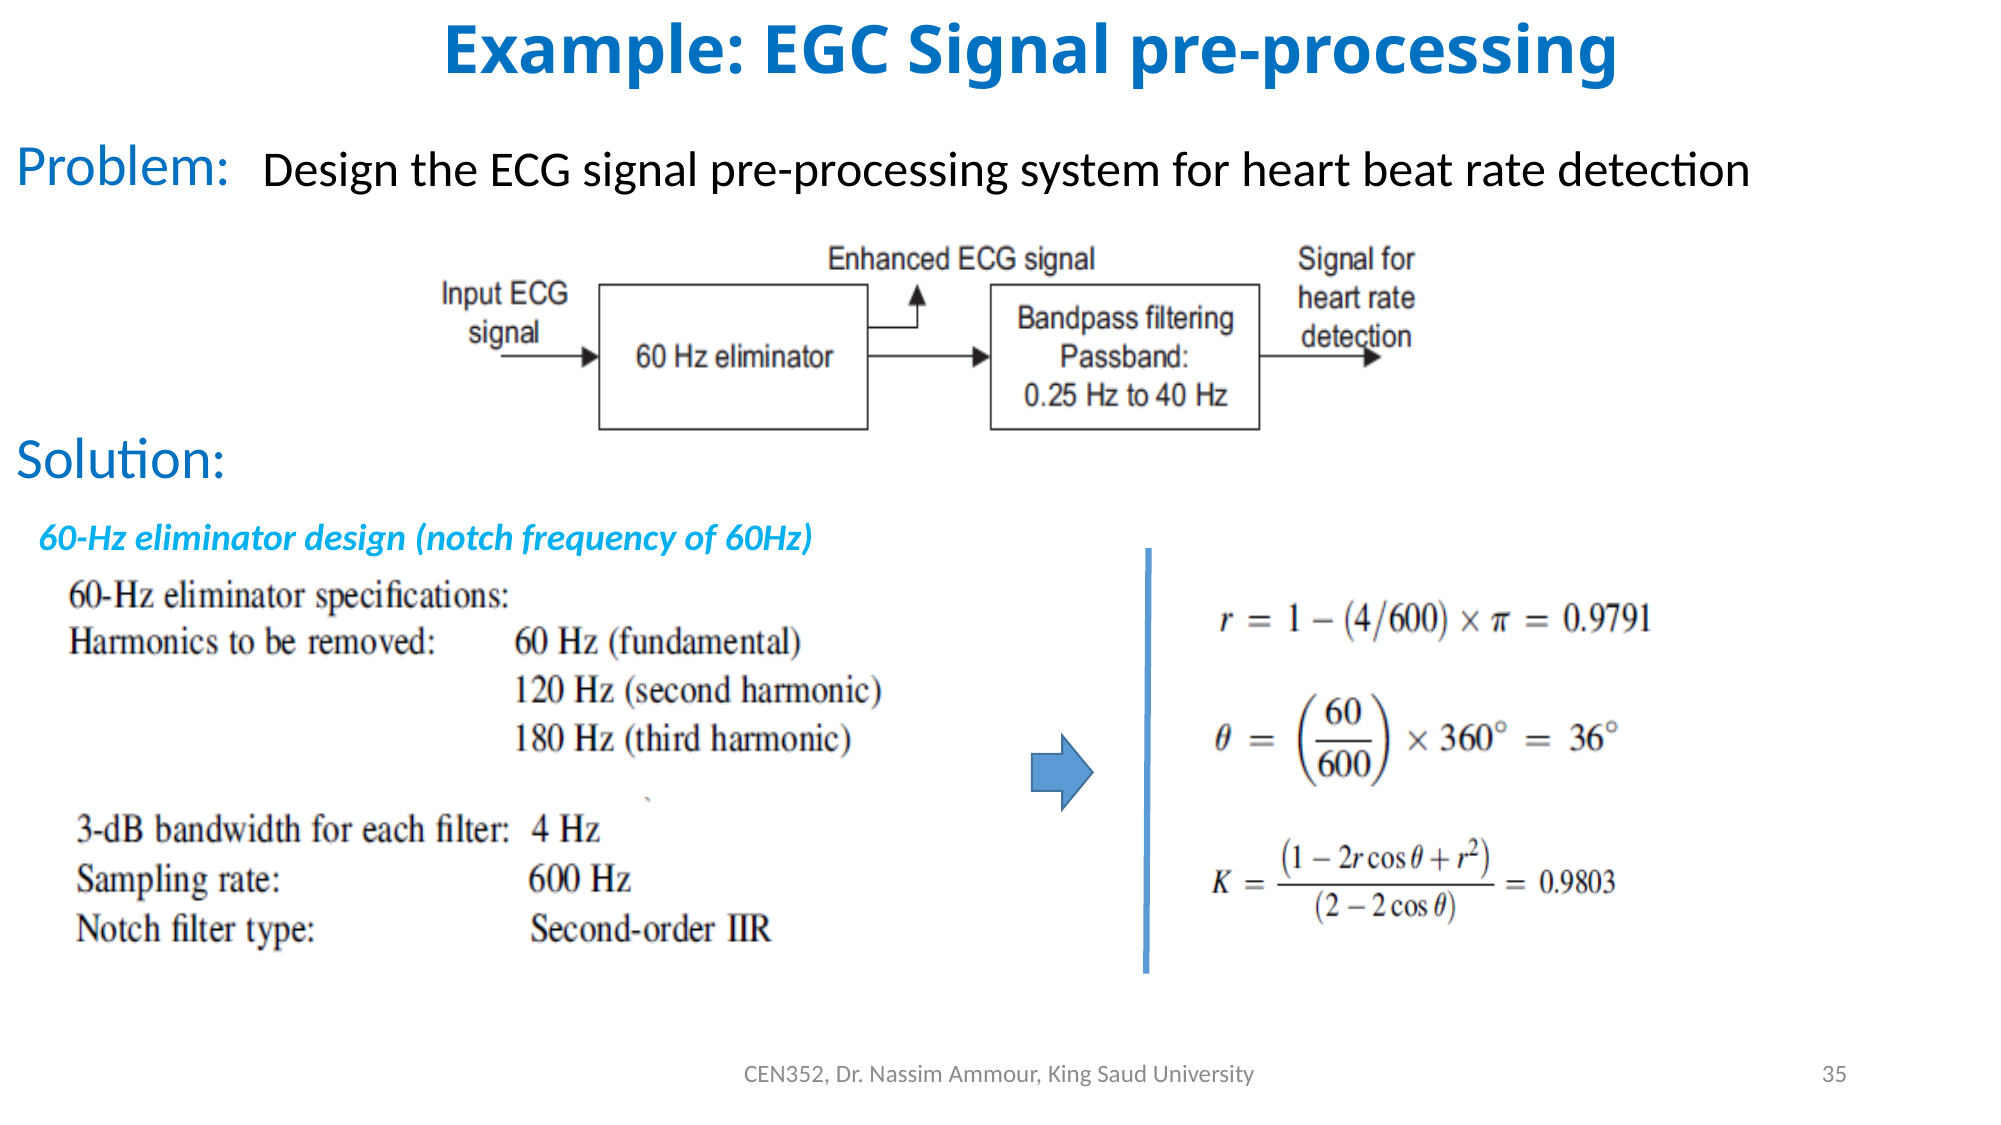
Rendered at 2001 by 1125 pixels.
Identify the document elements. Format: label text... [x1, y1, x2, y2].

text_box Example: EGC Signal pre-processing [428, 0, 1636, 95]
text_box Solution: [1, 412, 242, 498]
picture [1207, 674, 1624, 797]
slide_number 35 [1412, 1042, 1863, 1103]
picture [62, 572, 898, 762]
picture [426, 215, 1435, 439]
text_box Problem: [1, 119, 247, 205]
footer CEN352, Dr. Nassim Ammour, King Saud University [662, 1042, 1338, 1103]
picture [62, 797, 784, 968]
picture [1206, 584, 1653, 647]
text_box [1030, 732, 1094, 813]
picture [1206, 824, 1623, 934]
text_box Design the ECG signal pre-processing system for heart beat rate detection [247, 129, 1841, 205]
text_box 60-Hz eliminator design (notch frequency of 60Hz) [23, 498, 830, 566]
